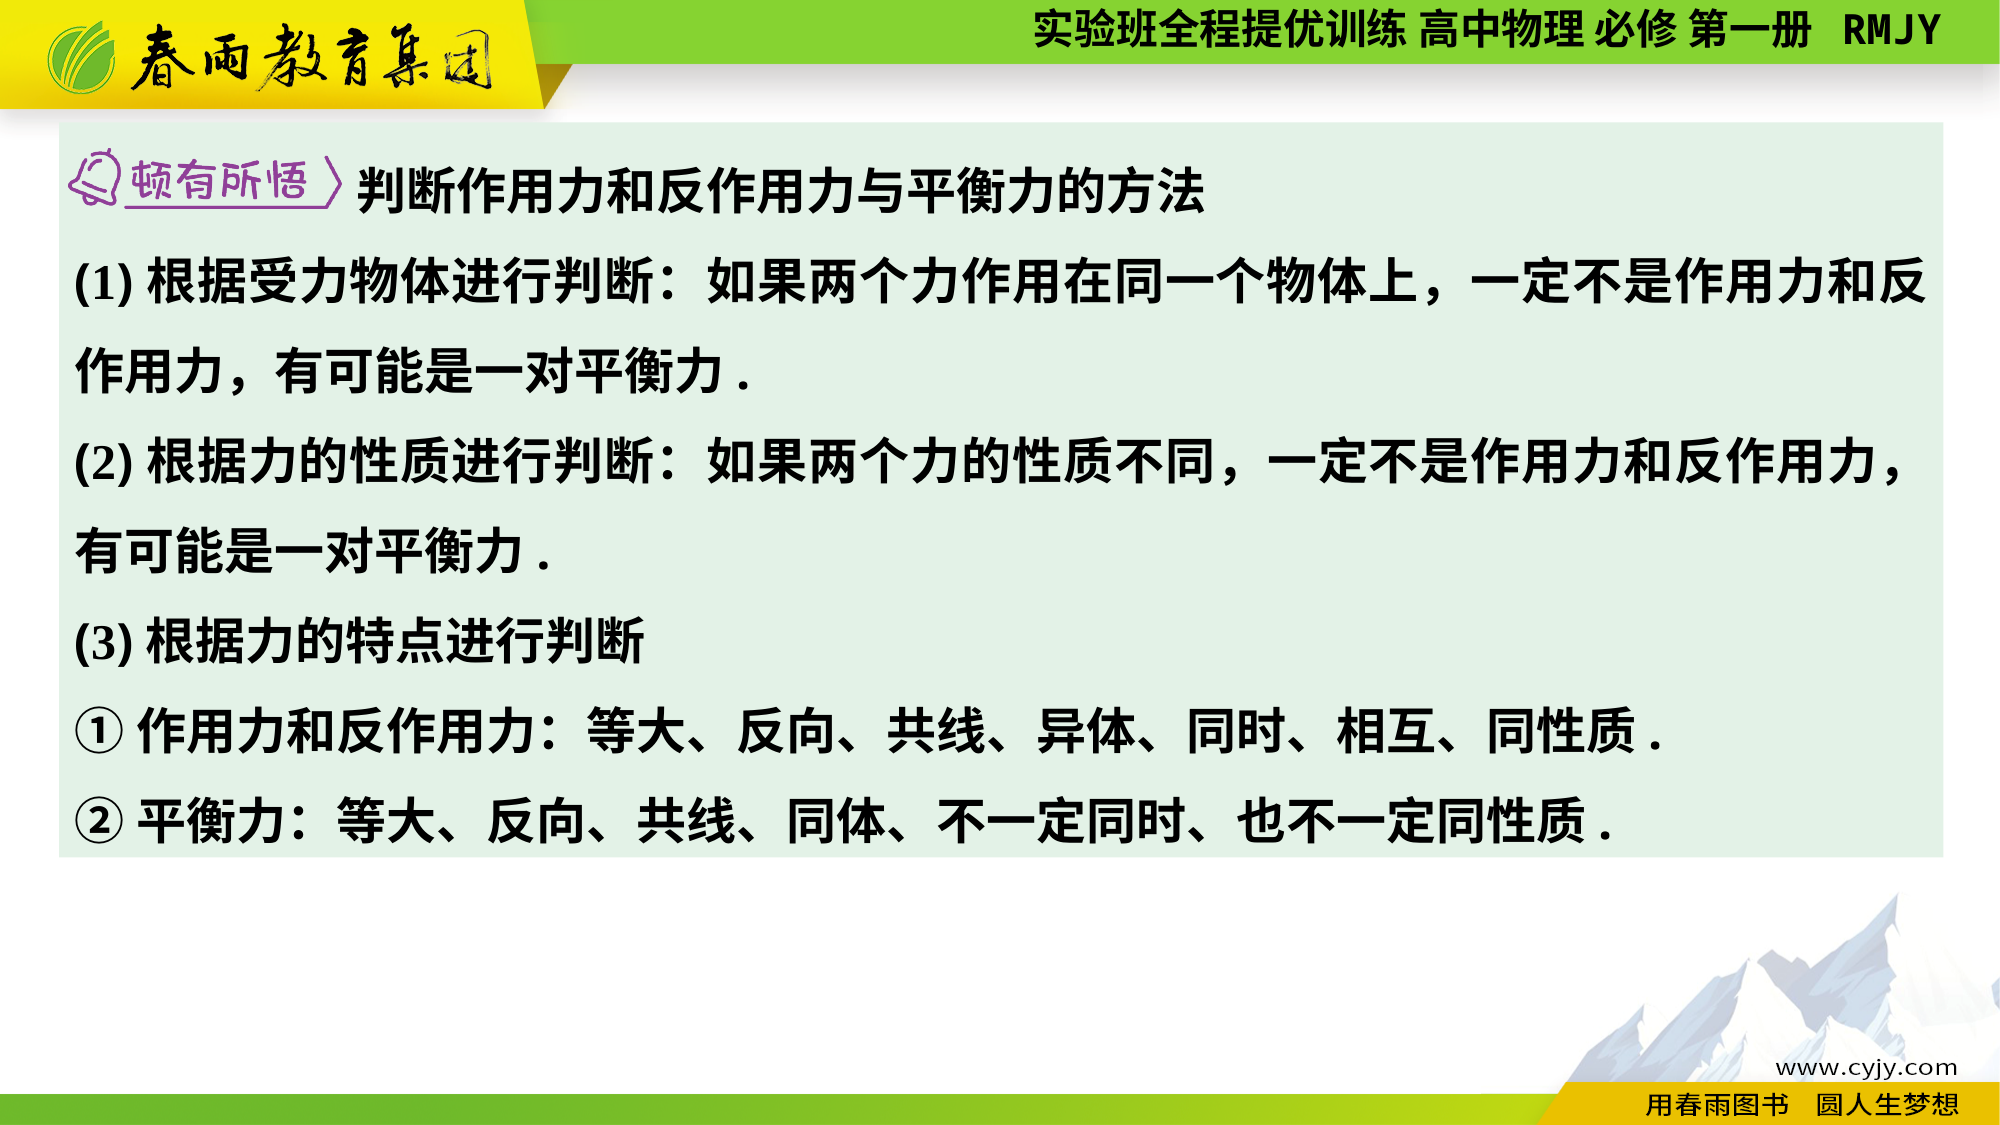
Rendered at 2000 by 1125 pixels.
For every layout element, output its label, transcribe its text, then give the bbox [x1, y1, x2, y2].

text_box 判断作用力和反作用力与平衡力的方法 (1)根据受力物体进行判断：如果两个力作用在同一个物体上，一定不是作用力和反作用力，有可能是一对平衡力. (2)根据力的性质进行判断：如果两个力的性质不同，一定不是作用力和反作用力，有可能是一对平衡力. (3)根据力的特点进行判断 ①作用力和反作用力：等大、反向、共线、异体、同时、相互、同性质. ②平衡力：等大、反向、共线、同体、不一定同时、也不一定同性质. [59, 122, 1944, 858]
picture [0, 0, 2000, 1125]
